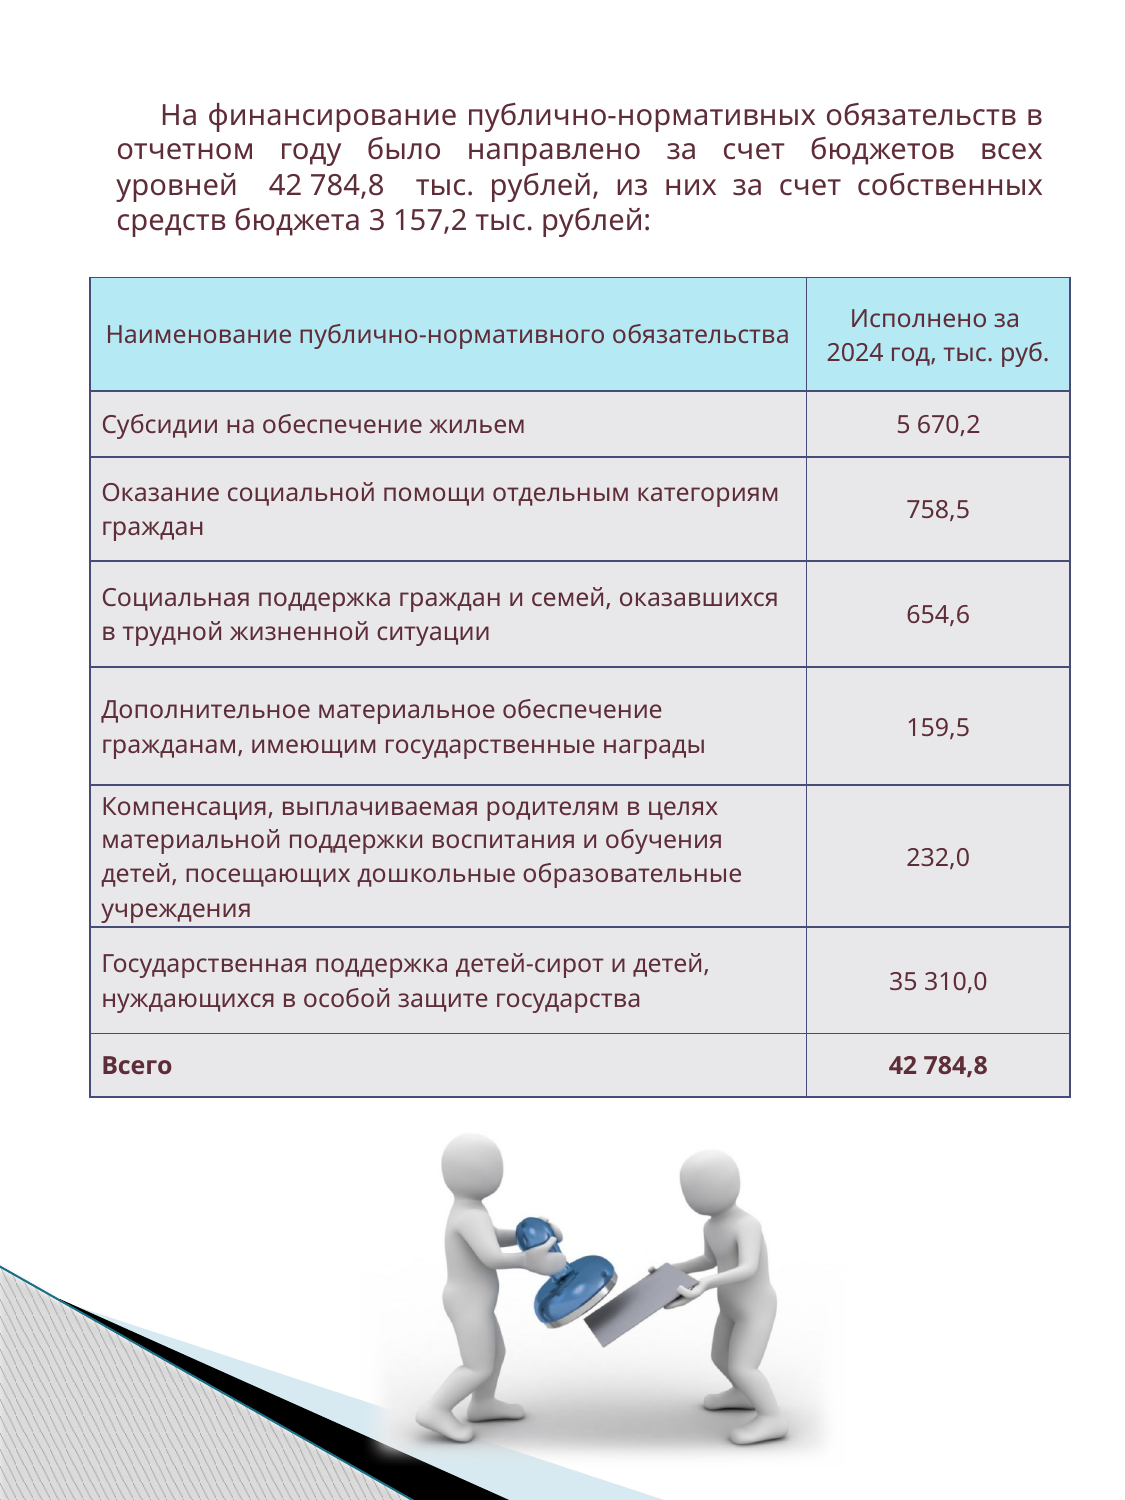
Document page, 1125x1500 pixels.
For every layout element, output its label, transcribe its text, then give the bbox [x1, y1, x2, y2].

table_cell 232,0 [807, 786, 1069, 926]
picture [361, 1104, 847, 1468]
table_cell Компенсация, выплачиваемая родителям в целях материальной поддержки воспитания и обучения детей, посещающих дошкольные образовательные учреждения [91, 786, 806, 926]
table_cell 654,6 [807, 562, 1069, 666]
table_header Исполнено за 2024 год, тыс. руб. [807, 278, 1069, 390]
table_cell 159,5 [807, 668, 1069, 784]
table_cell 42 784,8 [807, 1034, 1069, 1096]
table_cell Социальная поддержка граждан и семей, оказавшихся в трудной жизненной ситуации [91, 562, 806, 666]
table_cell 35 310,0 [807, 928, 1069, 1033]
table_cell Дополнительное материальное обеспечение гражданам, имеющим государственные награды [91, 668, 806, 784]
table_cell 5 670,2 [807, 392, 1069, 456]
table_cell Оказание социальной помощи отдельным категориям граждан [91, 458, 806, 560]
table_cell Субсидии на обеспечение жильем [91, 392, 806, 456]
table_cell Государственная поддержка детей-сирот и детей, нуждающихся в особой защите государства [91, 928, 806, 1033]
table_cell 758,5 [807, 458, 1069, 560]
table_header Наименование публично-нормативного обязательства [91, 278, 806, 390]
table_cell Всего [91, 1034, 806, 1096]
text_box На финансирование публично-нормативных обязательств в отчетном году было направлено за счет бюджетов всех уровней 42 784,8 тыс. рублей, из них за счет собственных средств бюджета 3 157,2 тыс. рублей: [101, 88, 1059, 244]
